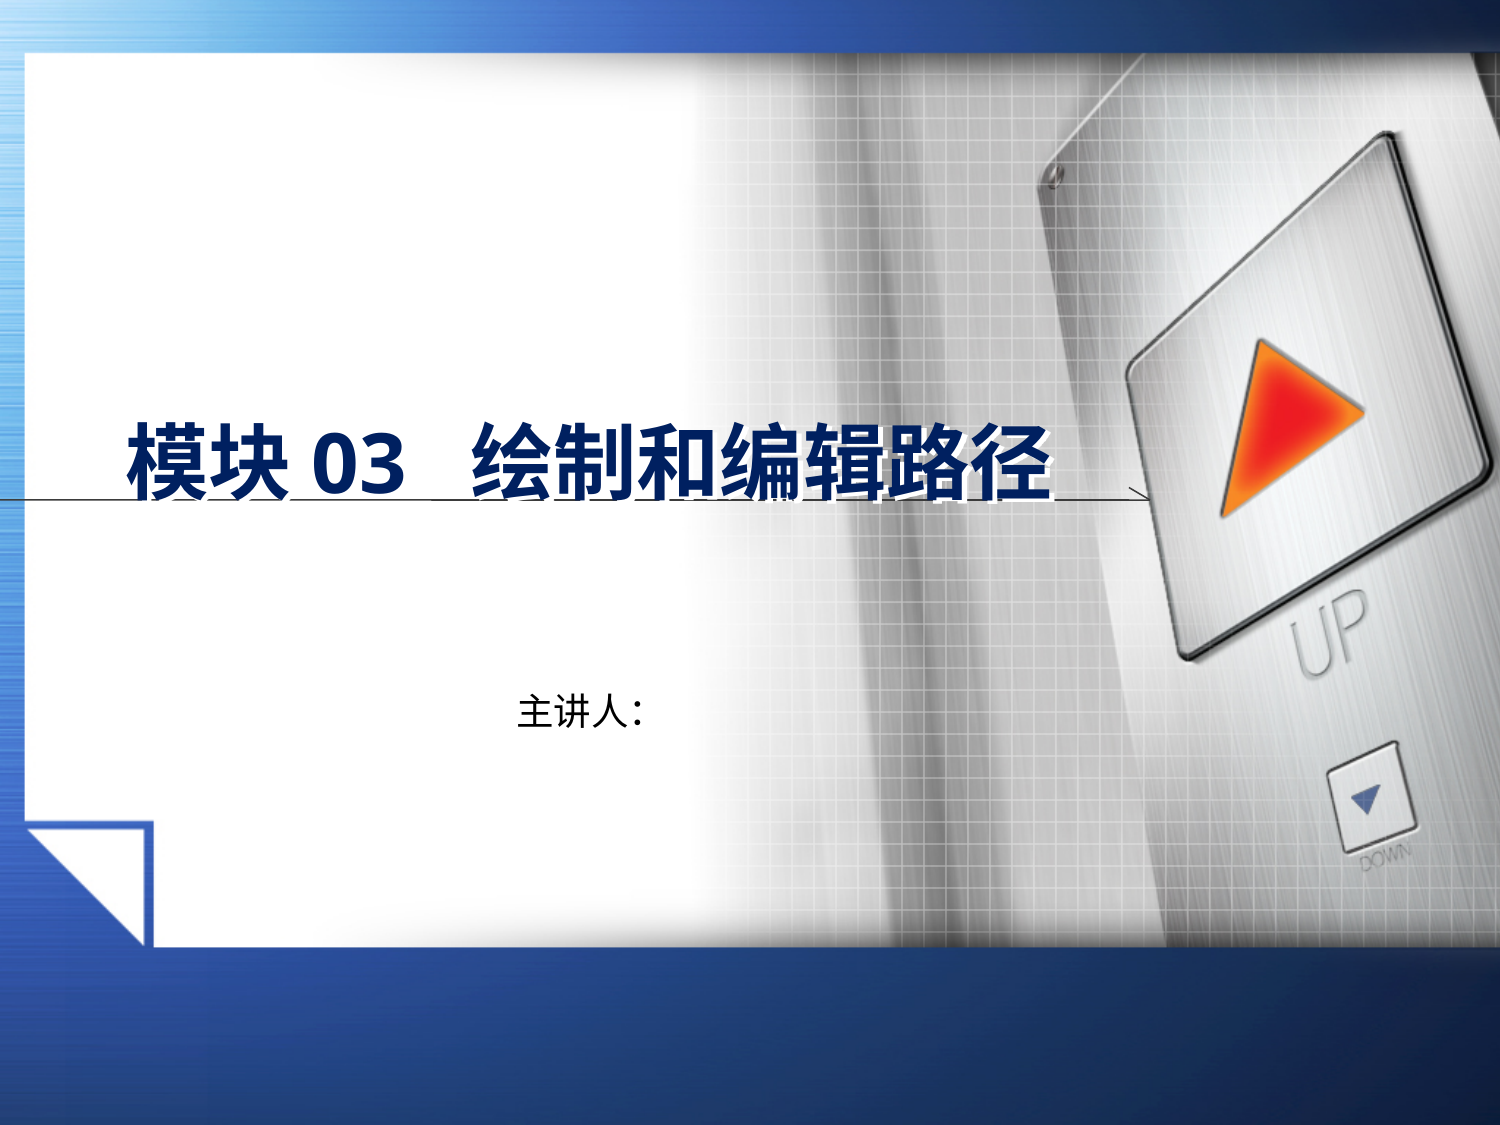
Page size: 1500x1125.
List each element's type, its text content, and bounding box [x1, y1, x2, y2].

picture [0, 0, 1500, 1125]
title 模块03 绘制和编辑路径 [0, 302, 1208, 478]
text_box 主讲人： [501, 680, 1069, 741]
